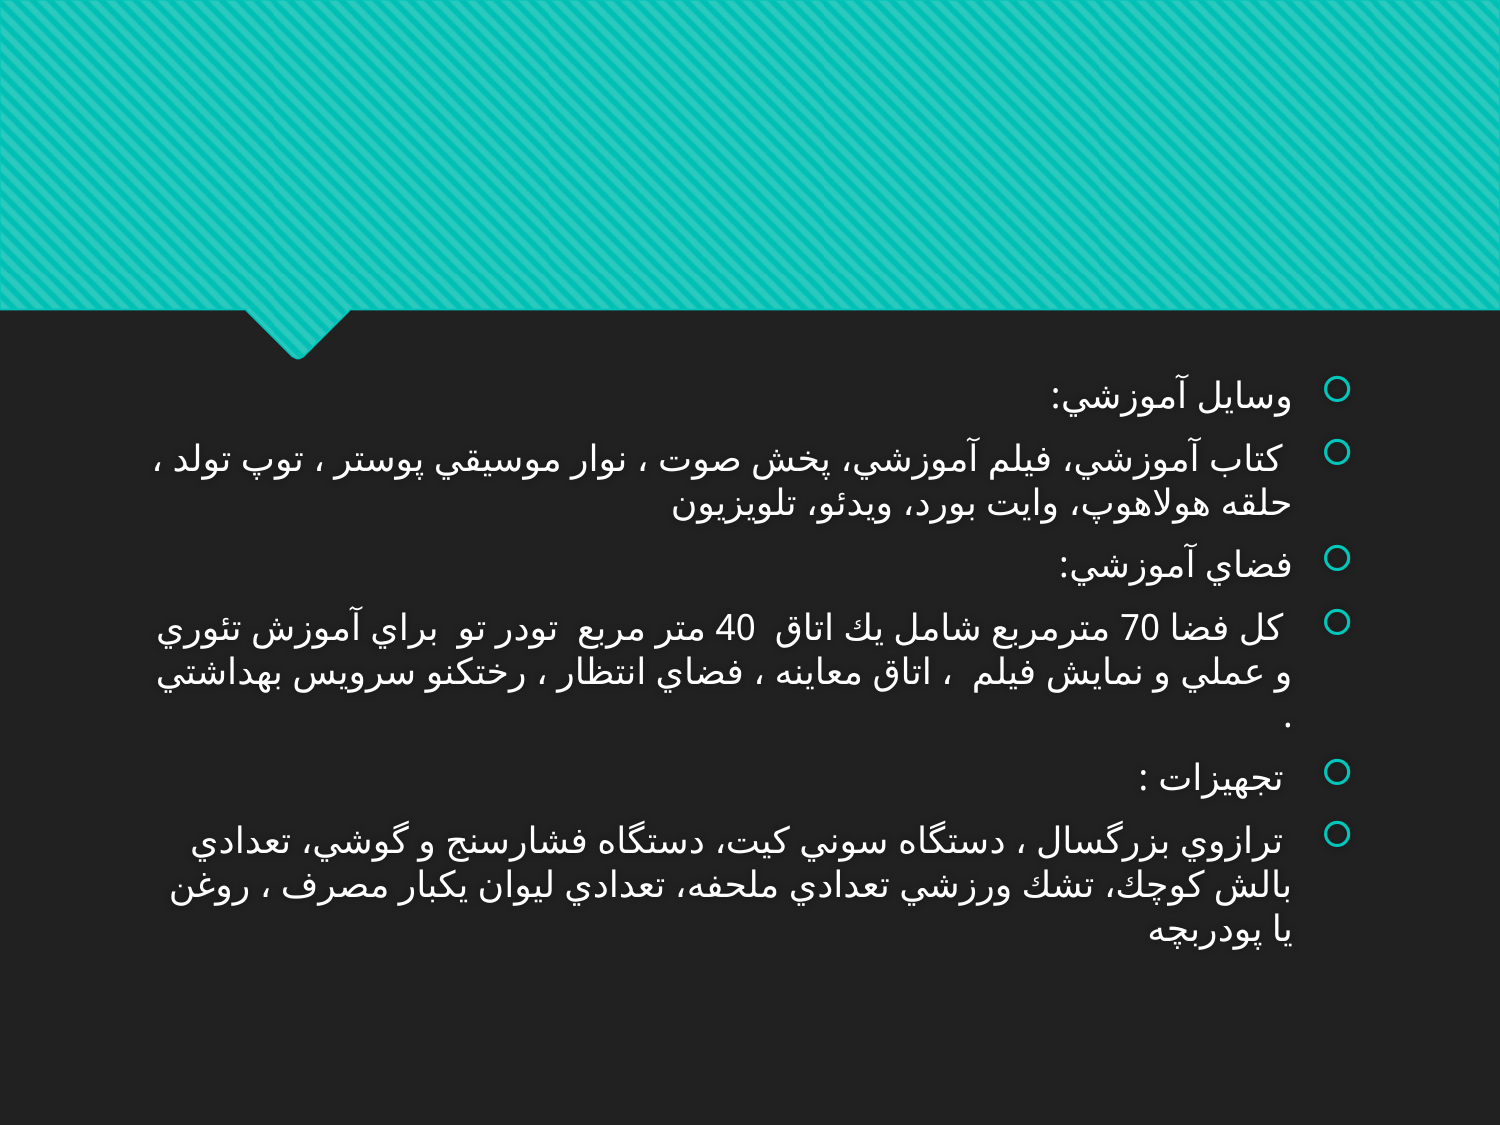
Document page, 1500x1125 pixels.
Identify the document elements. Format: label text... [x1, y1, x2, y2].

list وسايل آموزشي: كتاب آموزشي، فيلم آموزشي، پخش صوت ، نوار موسيقي پوستر ، توپ تولد ، حلقه هولاهوپ، وايت بورد، ويدئو، تلويزيون فضاي آموزشي: كل فضا 70 مترمربع شامل يك اتاق 40 متر مربع تودر تو براي آموزش تئوري و عملي و نمايش فيلم ، اتاق معاينه ، فضاي انتظار ، رختكنو سرويس بهداشتي . تجهيزات : ترازوي بزرگسال ، دستگاه سوني كيت، دستگاه فشارسنج و گوشي، تعدادي بالش كوچك، تشك ورزشي تعدادي ملحفه، تعدادي ليوان يكبار مصرف ، روغن يا پودربچه [132, 364, 1368, 962]
